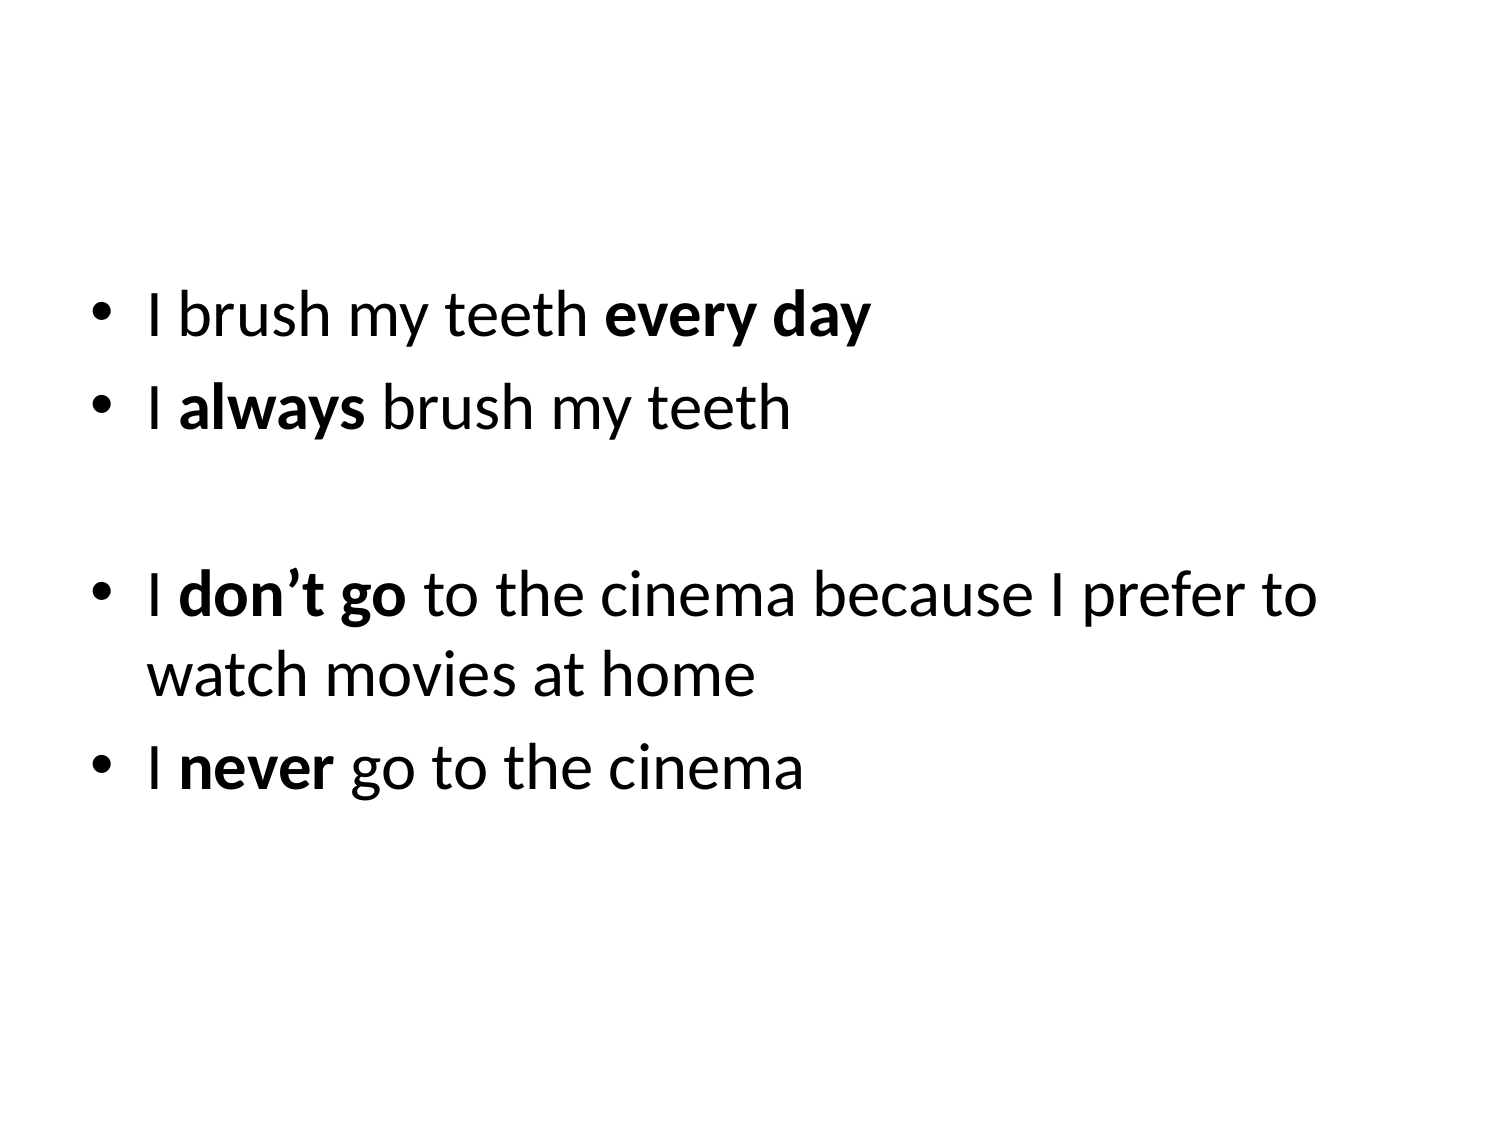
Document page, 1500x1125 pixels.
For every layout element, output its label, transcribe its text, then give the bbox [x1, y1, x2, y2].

list I brush my teeth every day I always brush my teeth I don’t go to the cinema because I prefer to watch movies at home I never go to the cinema [75, 262, 1425, 1005]
